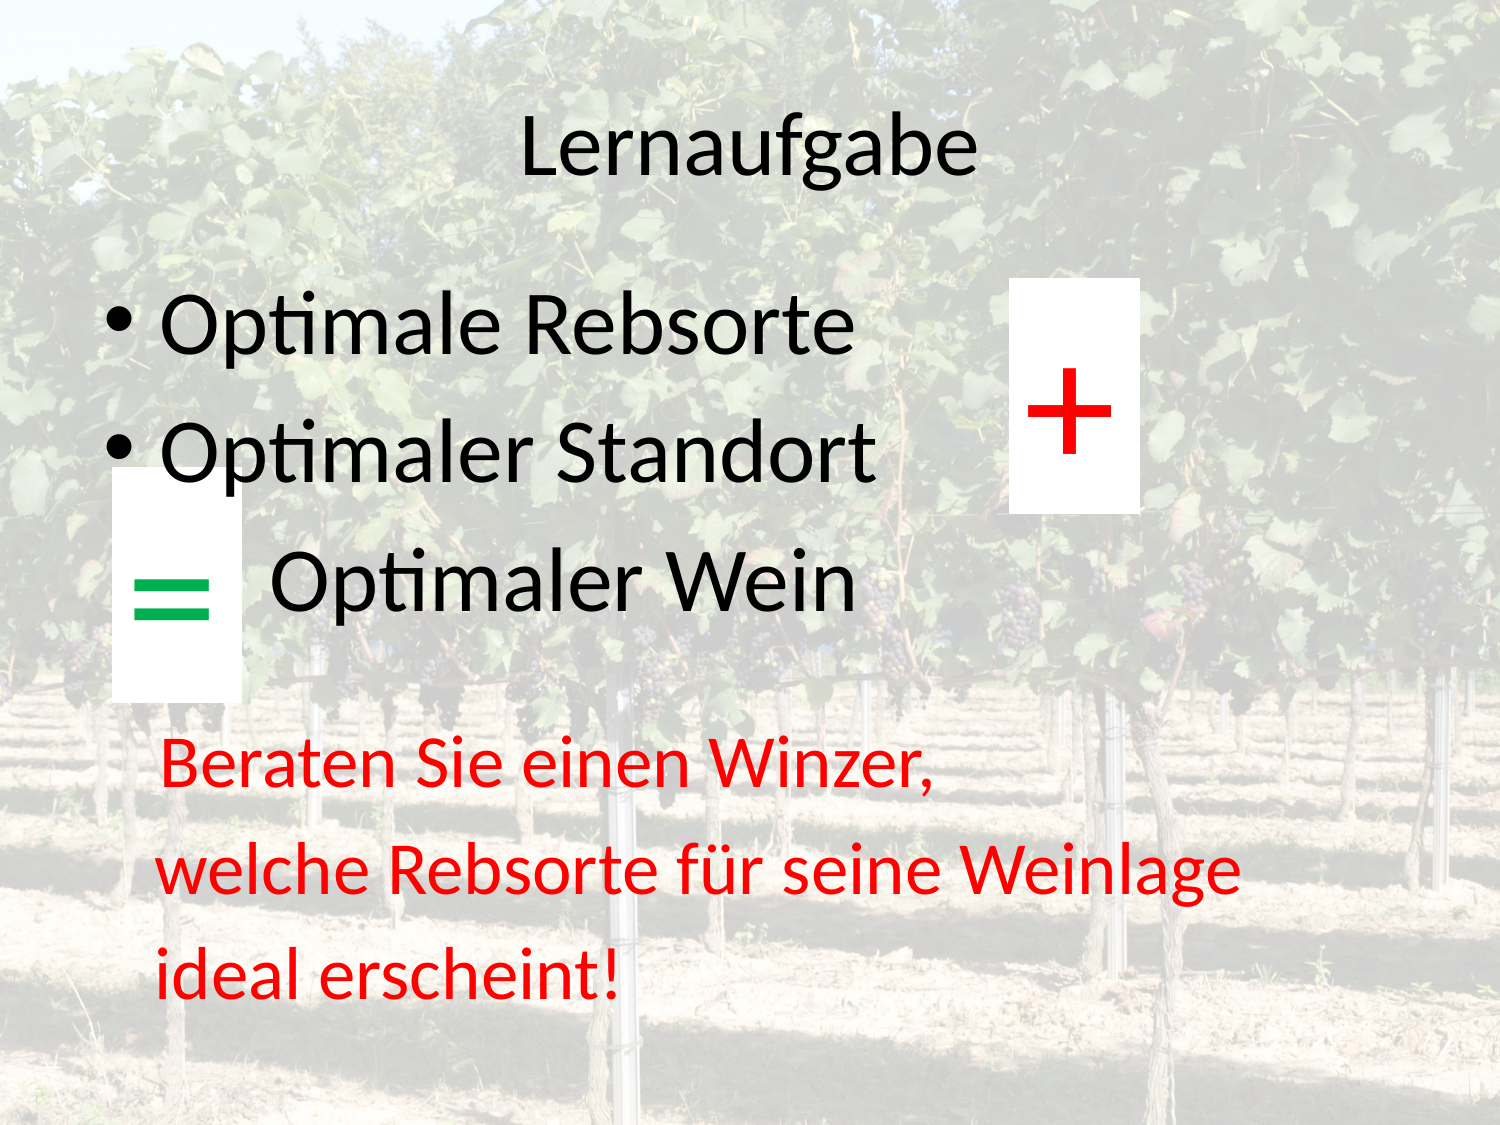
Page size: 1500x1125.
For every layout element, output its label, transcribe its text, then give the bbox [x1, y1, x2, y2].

list Optimale Rebsorte Optimaler Standort Optimaler Wein Beraten Sie einen Winzer, welche Rebsorte für seine Weinlage ideal erscheint! [88, 255, 1500, 1071]
title Lernaufgabe [75, 45, 1425, 233]
text_box + [1009, 278, 1140, 514]
